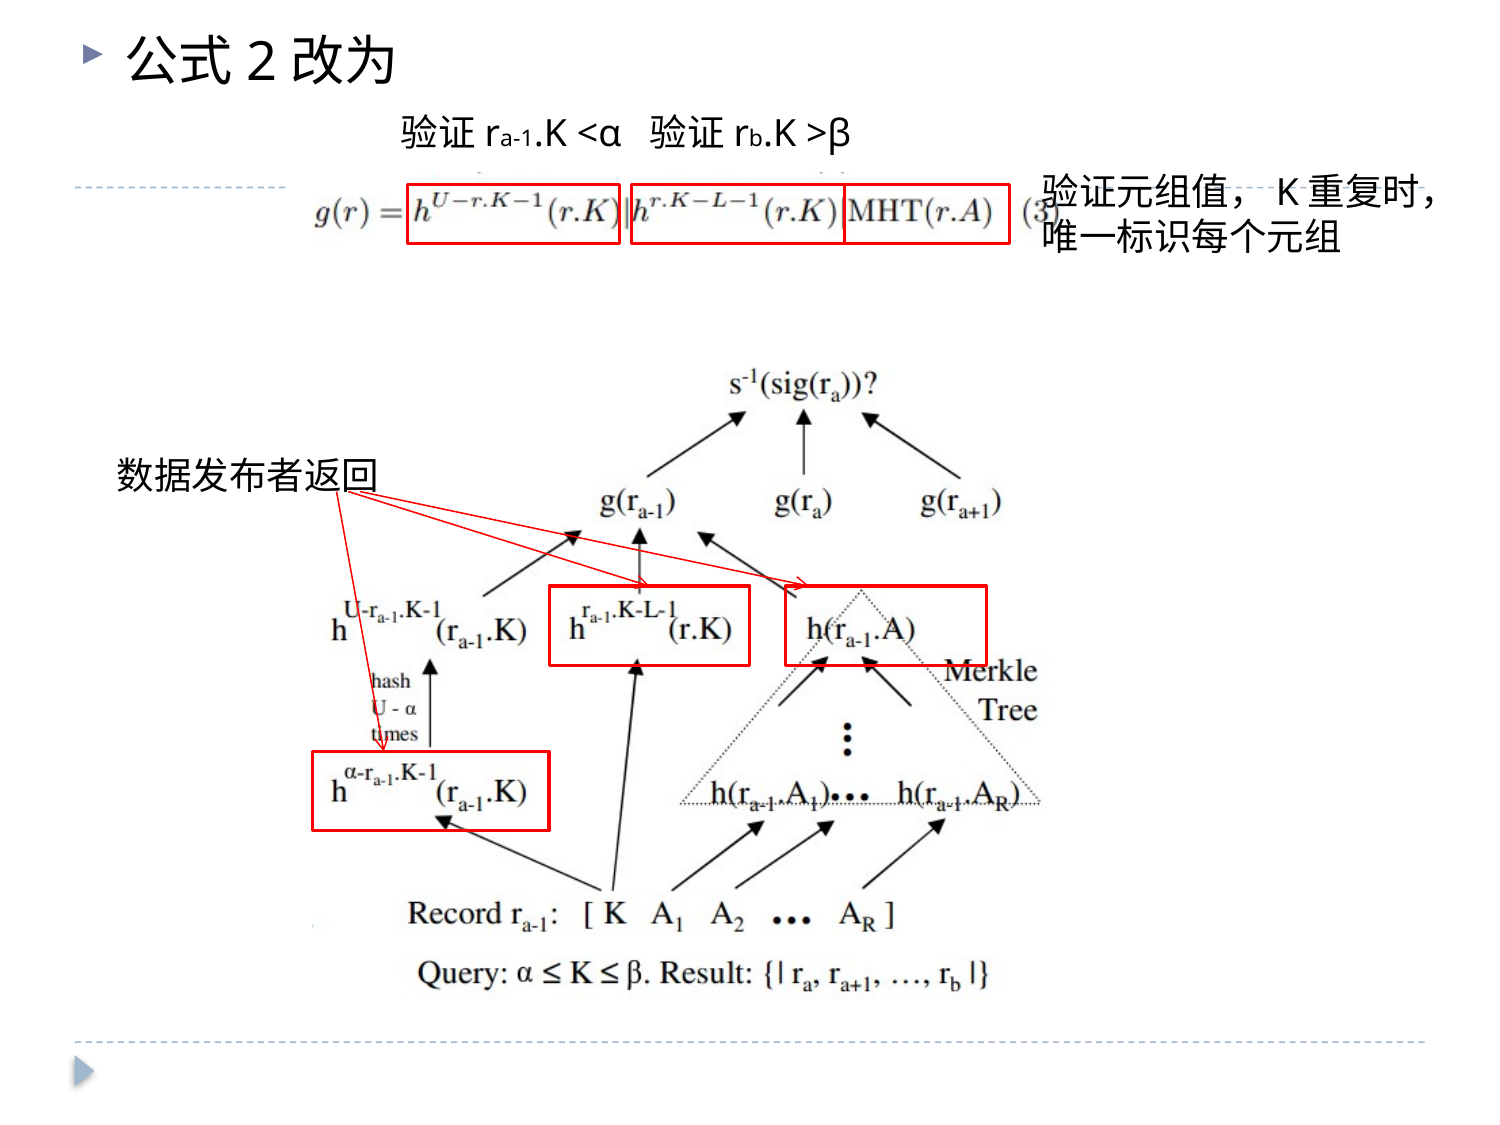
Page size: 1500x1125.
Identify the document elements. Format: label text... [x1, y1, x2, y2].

text_box 验证ra-1.K <α [385, 101, 637, 162]
picture [312, 349, 1077, 1005]
text_box 验证元组值，K重复时， 唯一标识每个元组 [1027, 160, 1473, 266]
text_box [229, 597, 491, 646]
picture [289, 172, 1085, 242]
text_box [359, 491, 810, 587]
text_box 数据发布者返回 [101, 444, 306, 505]
list 公式2改为 [64, 19, 1415, 830]
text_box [348, 491, 359, 587]
text_box 验证rb.K >β [637, 101, 867, 162]
